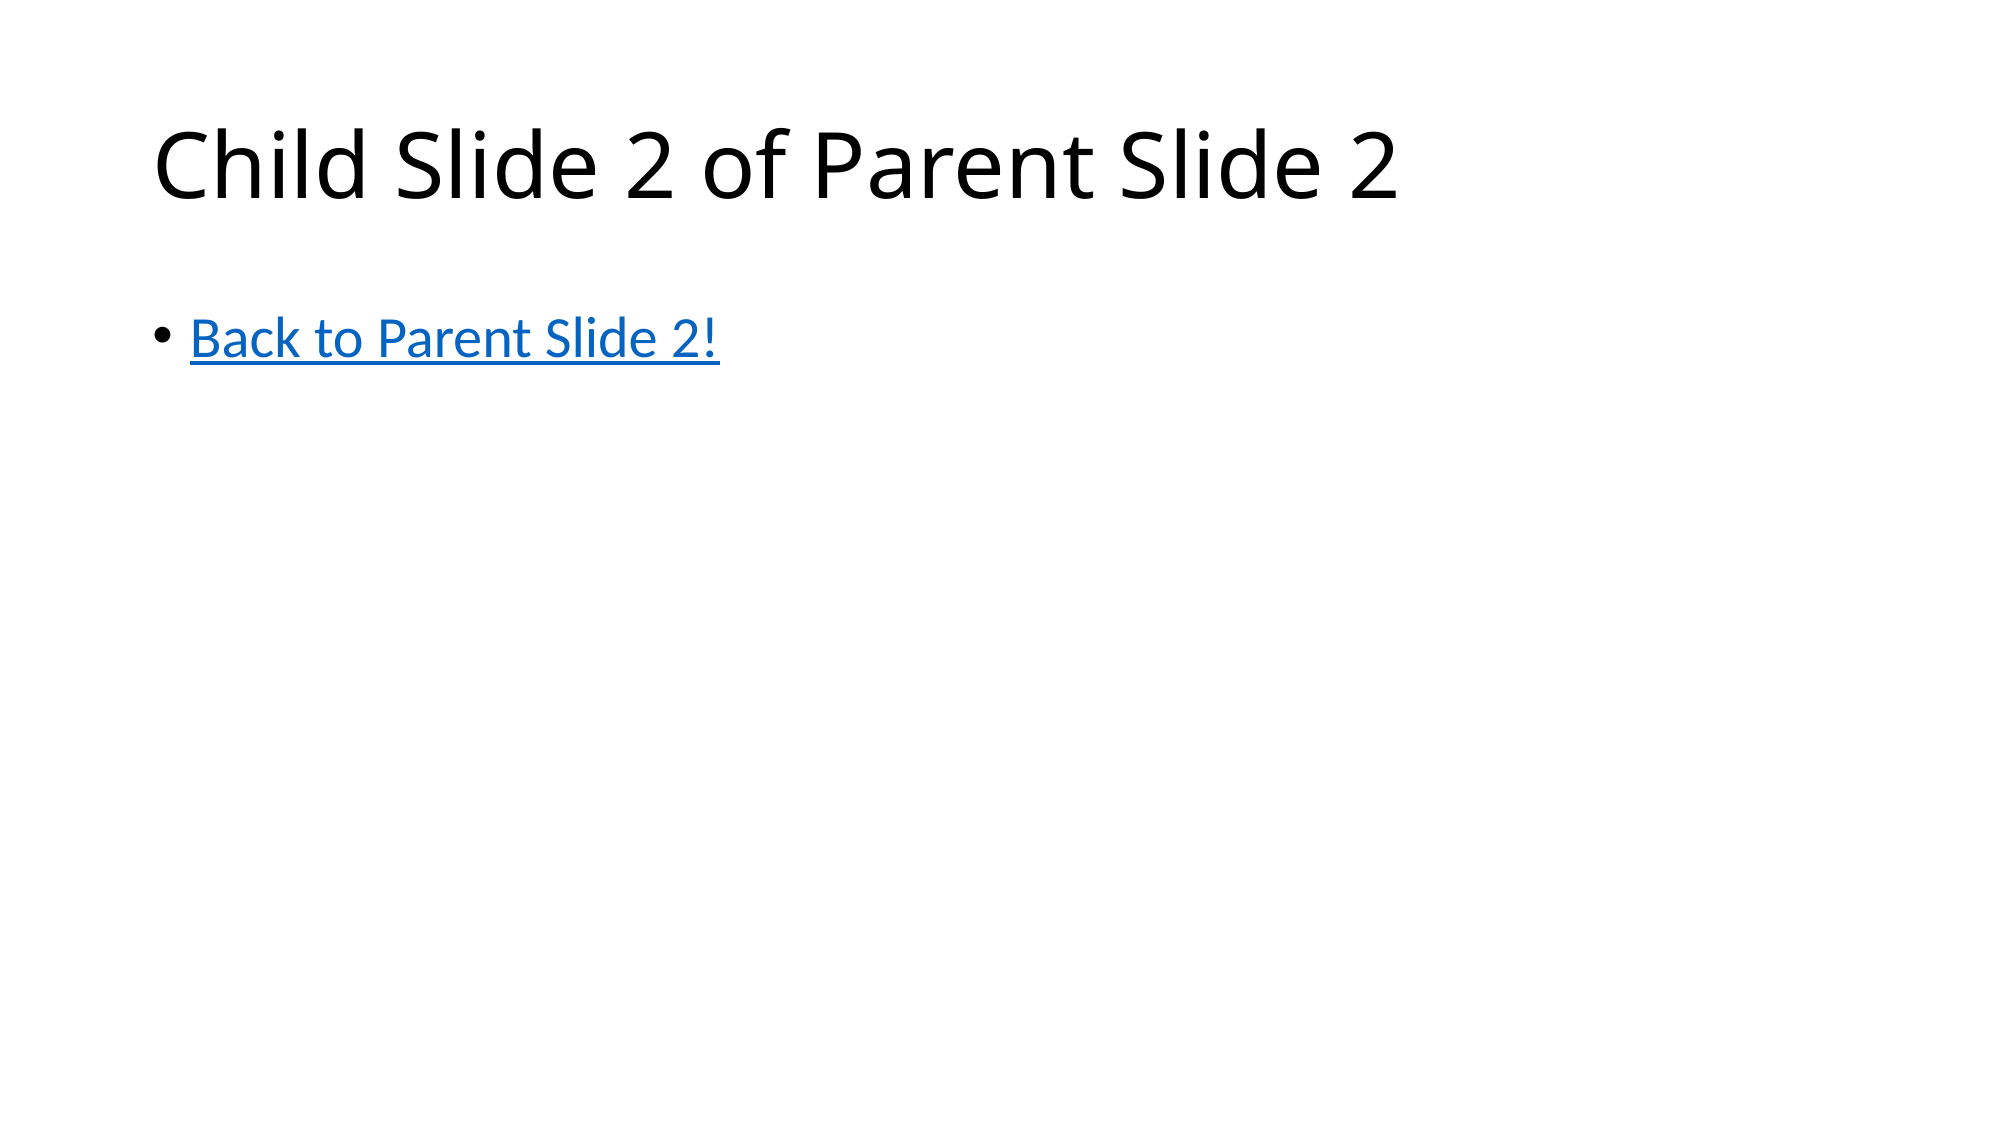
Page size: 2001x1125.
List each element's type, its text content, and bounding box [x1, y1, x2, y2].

list Back to Parent Slide 2! [137, 299, 1863, 1014]
title Child Slide 2 of Parent Slide 2 [137, 59, 1863, 278]
